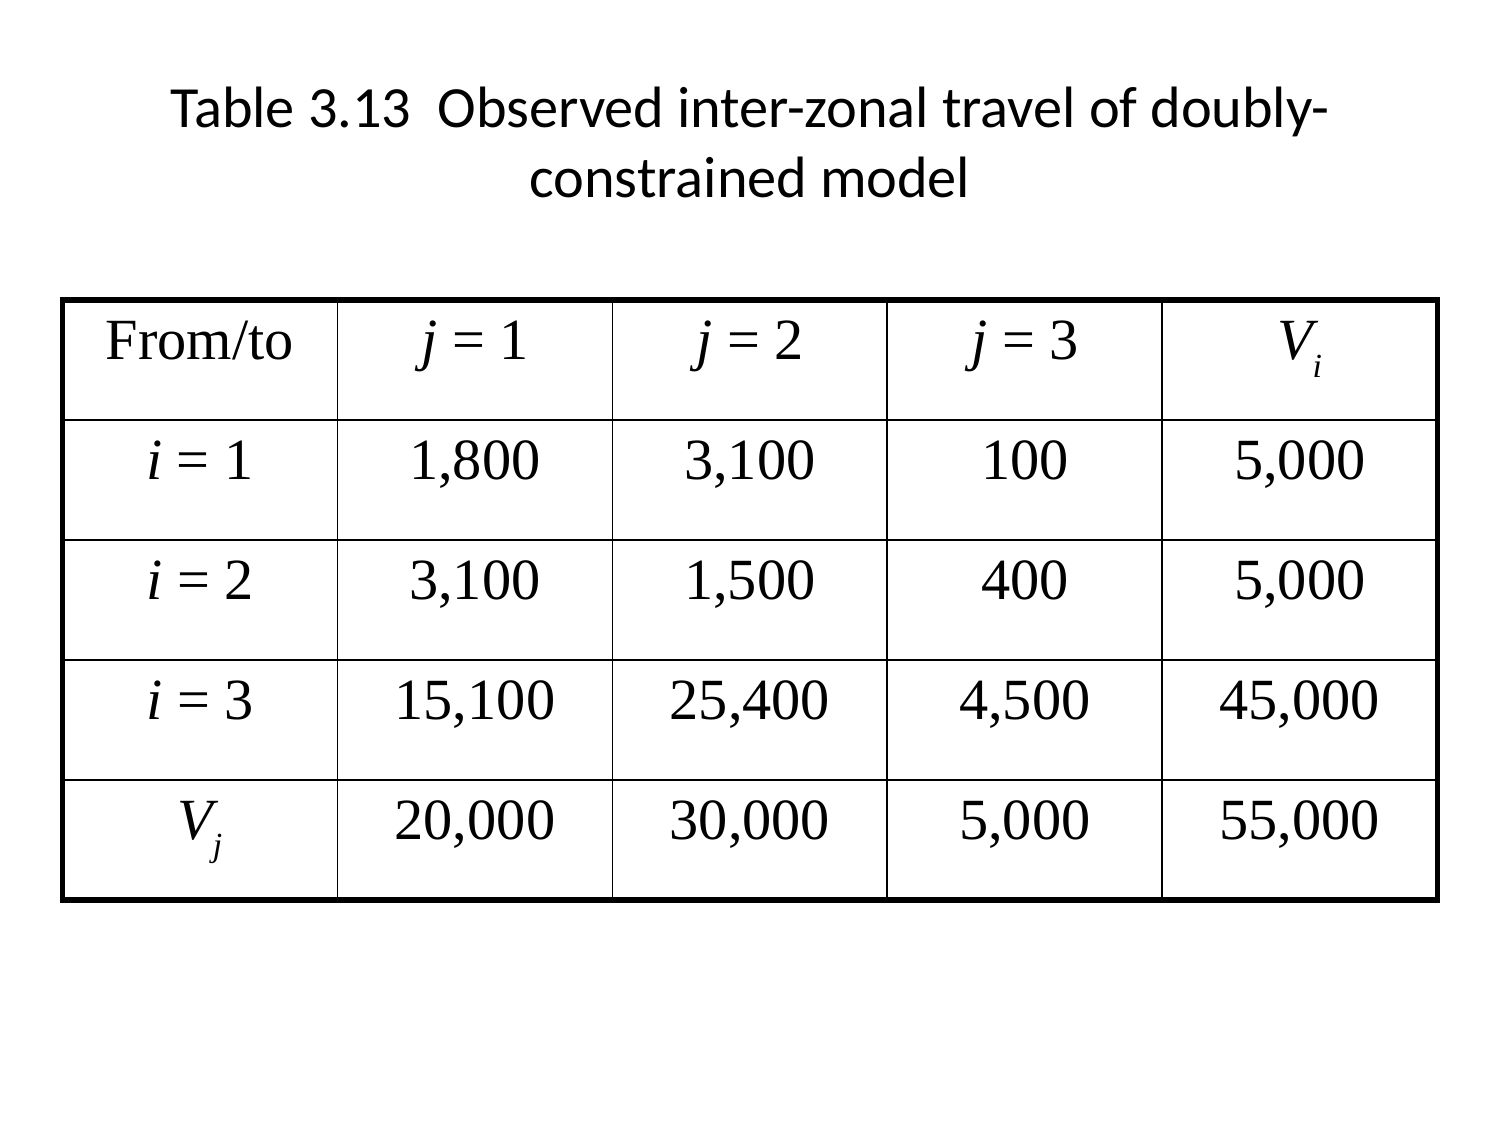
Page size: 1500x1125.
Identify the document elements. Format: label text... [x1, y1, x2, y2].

table_cell 5,000 [888, 781, 1161, 897]
table_cell 100 [888, 421, 1161, 539]
table_cell 5,000 [1163, 421, 1435, 539]
table_header j = 1 [338, 303, 612, 419]
table_header j = 2 [613, 303, 886, 419]
table_cell 20,000 [338, 781, 612, 897]
table_cell 1,500 [613, 541, 886, 659]
table_cell 4,500 [888, 663, 1161, 779]
table_cell 3,100 [613, 421, 886, 539]
title Table 3.13 Observed inter-zonal travel of doubly-constrained model [75, 45, 1425, 233]
table_header From/to [65, 303, 337, 419]
table_cell i = 2 [65, 541, 337, 659]
table_cell 400 [888, 541, 1161, 659]
table_cell 5,000 [1163, 541, 1435, 659]
table_cell 15,100 [338, 663, 612, 779]
table_cell 1,800 [338, 421, 612, 539]
table_header j = 3 [888, 303, 1161, 419]
table_cell Vj [65, 781, 337, 897]
table_cell 30,000 [613, 781, 886, 897]
table_cell i = 3 [65, 663, 337, 779]
table_cell i = 1 [65, 421, 337, 539]
table_cell 55,000 [1163, 781, 1435, 897]
table_cell 25,400 [613, 663, 886, 779]
table_cell 3,100 [338, 541, 612, 659]
table_cell 45,000 [1163, 663, 1435, 779]
table_header Vi [1163, 303, 1435, 419]
